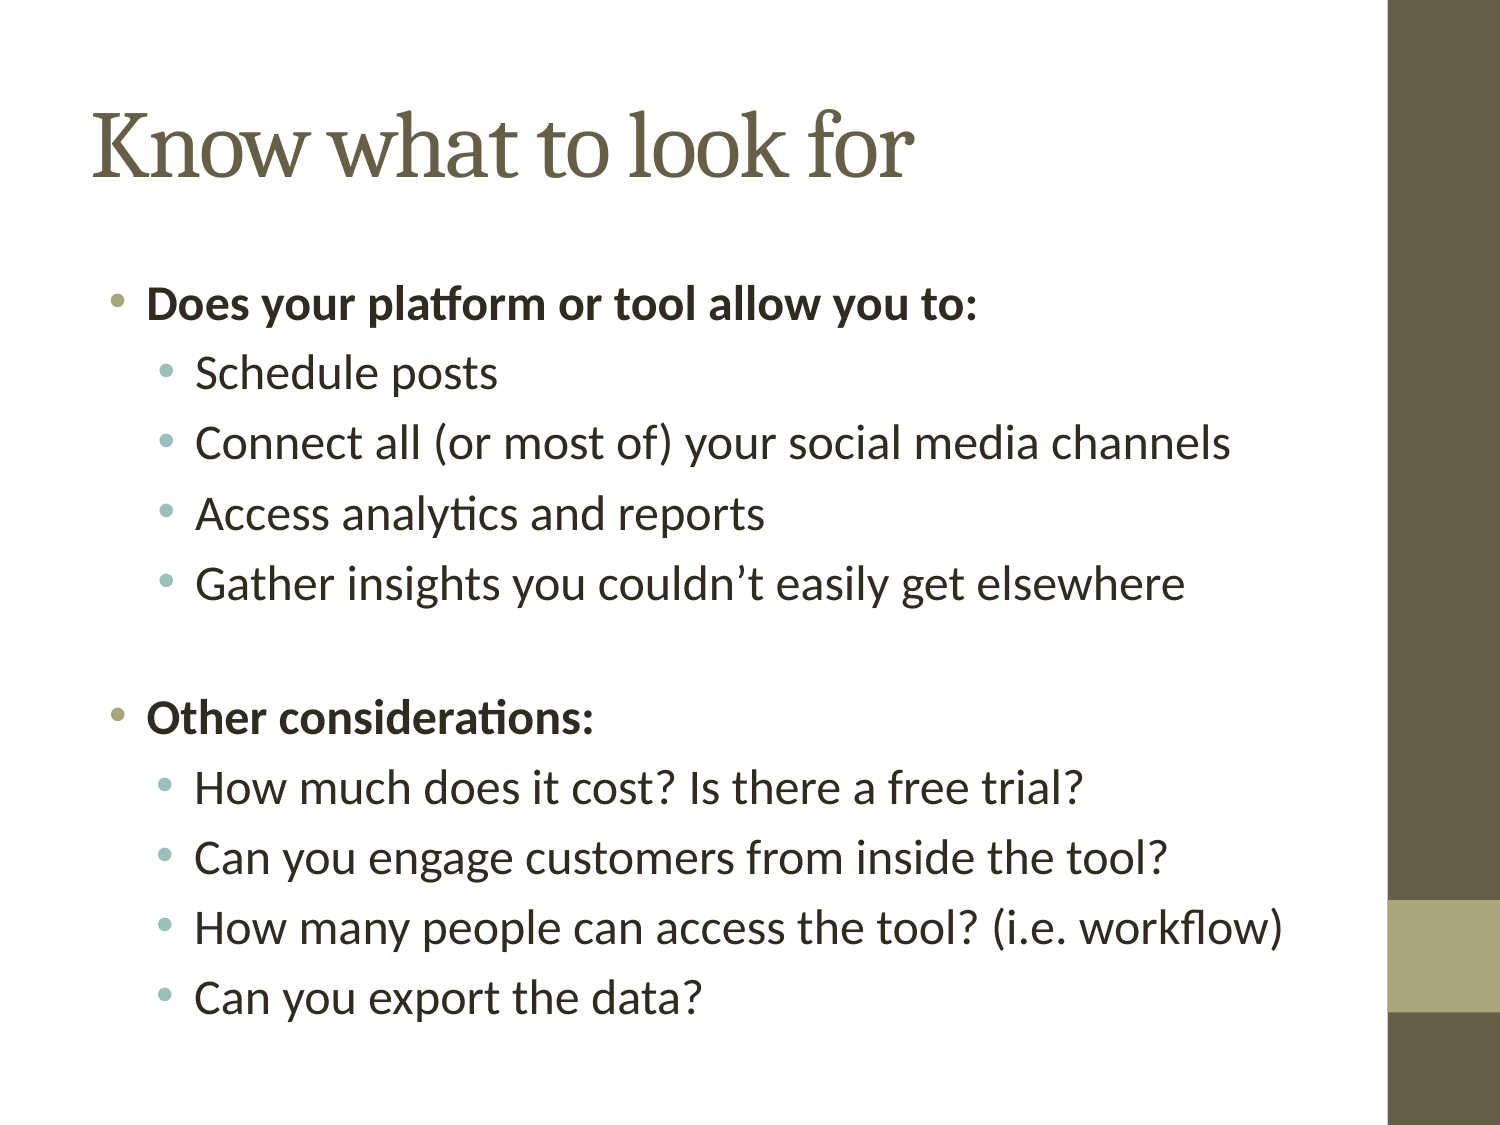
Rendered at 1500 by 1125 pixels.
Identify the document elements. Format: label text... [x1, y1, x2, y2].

title Know what to look for [75, 45, 1325, 233]
list Does your platform or tool allow you to: Schedule posts Connect all (or most of) your social media channels Access analytics and reports Gather insights you couldn’t easily get elsewhere Other considerations: How much does it cost? Is there a free trial? Can you engage customers from inside the tool? How many people can access the tool? (i.e. workflow) Can you export the data? [75, 262, 1325, 1050]
